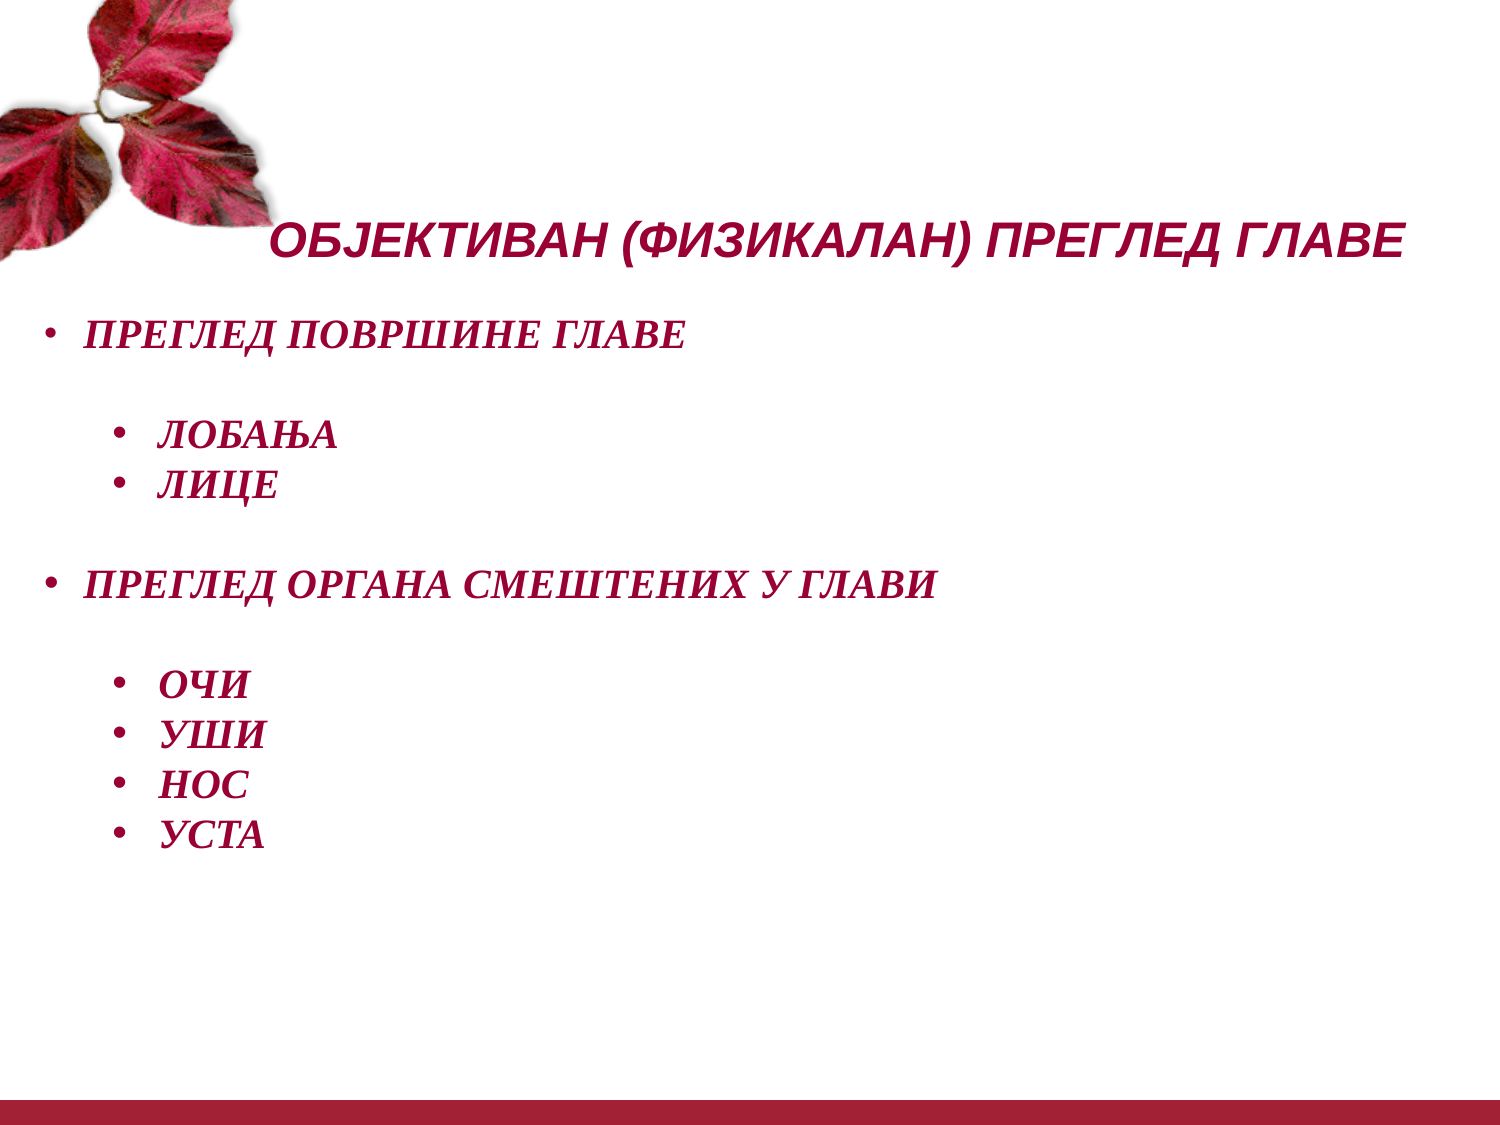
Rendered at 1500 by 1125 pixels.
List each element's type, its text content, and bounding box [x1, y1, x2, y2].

text_box ОБЈЕКТИВАН (ФИЗИКАЛАН) ПРЕГЛЕД ГЛАВЕ ПРЕГЛЕД ПОВРШИНЕ ГЛАВЕ ЛОБАЊА ЛИЦЕ ПРЕГЛЕД ОРГАНА СМЕШТЕНИХ У ГЛАВИ ОЧИ УШИ НОС УСТА [29, 338, 1463, 1087]
picture [0, 0, 295, 273]
